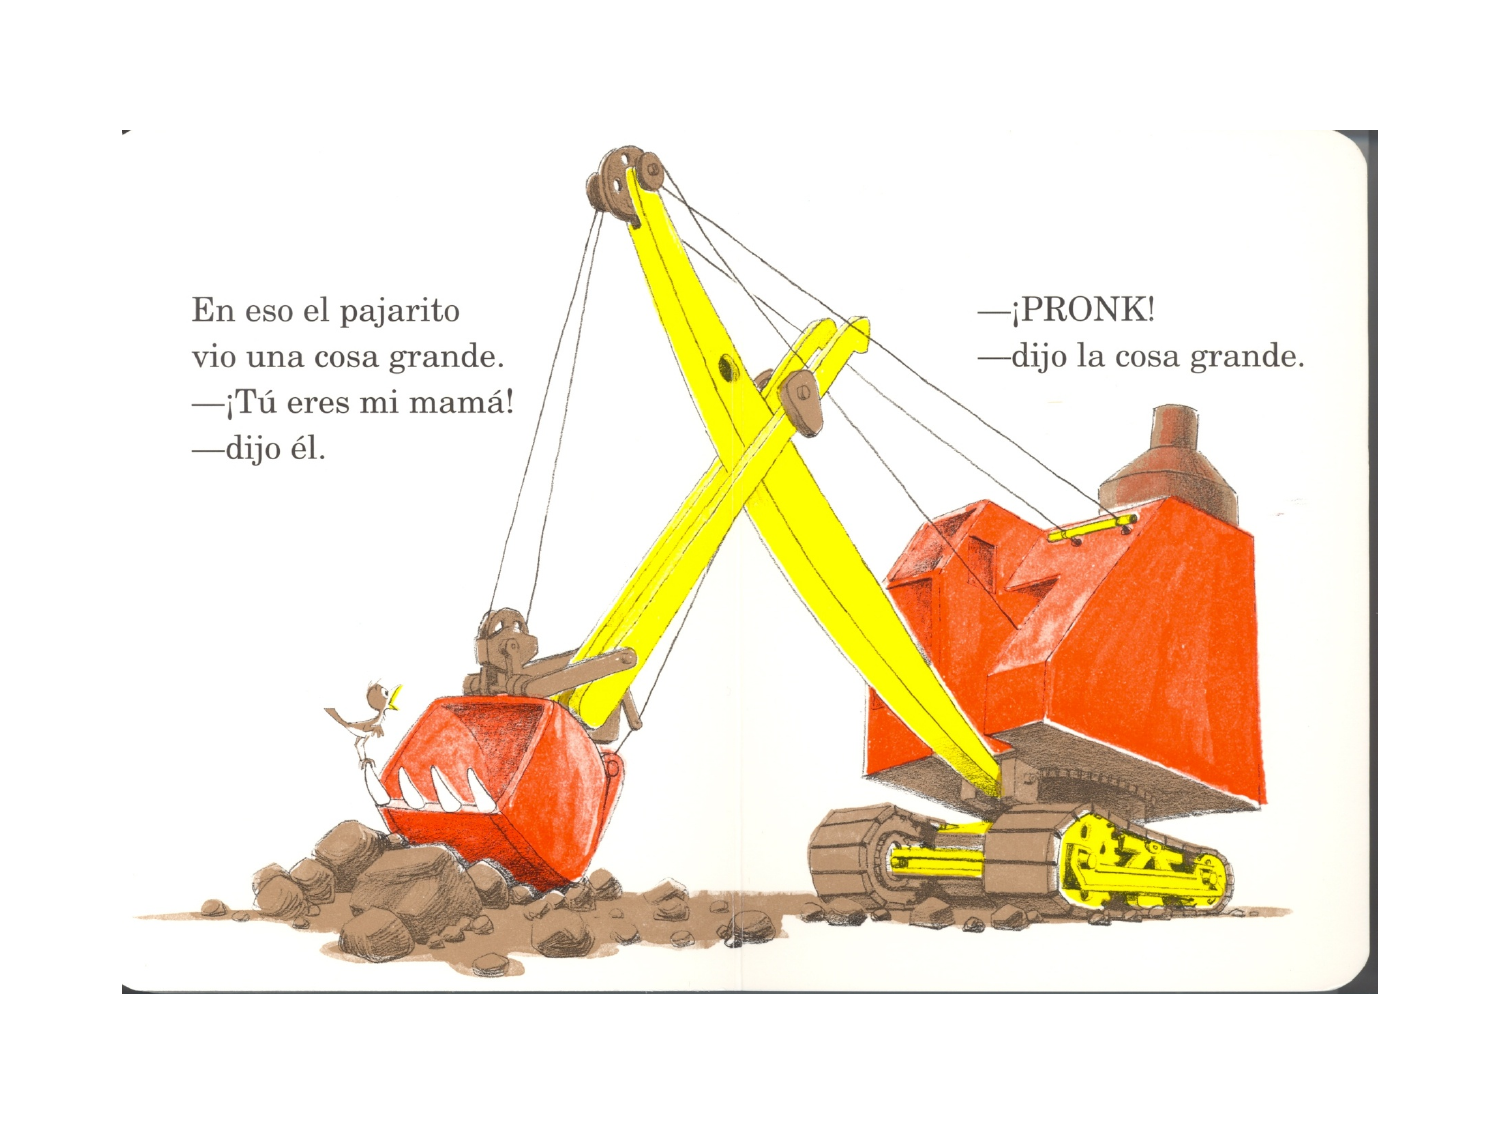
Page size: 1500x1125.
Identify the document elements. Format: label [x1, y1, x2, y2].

picture [121, 130, 1379, 995]
